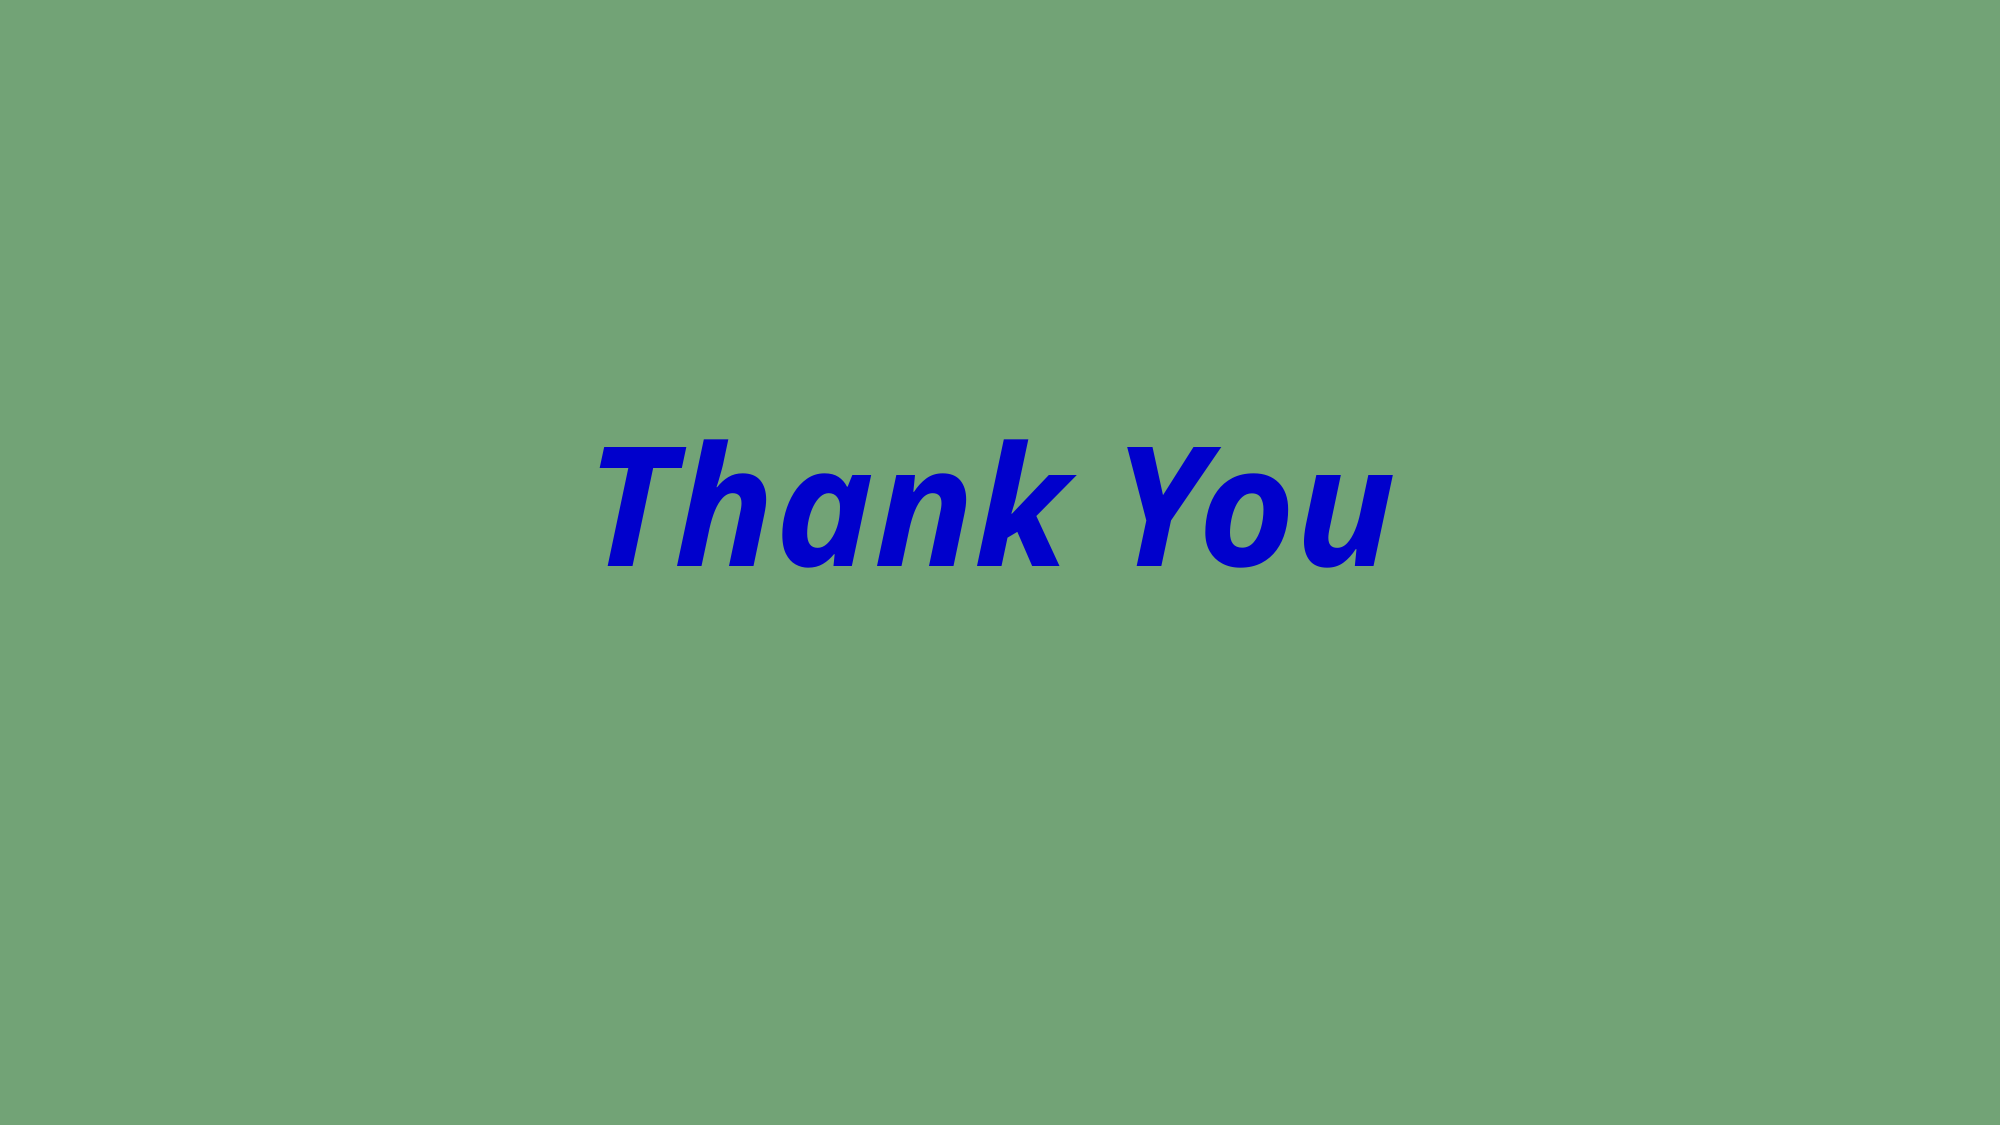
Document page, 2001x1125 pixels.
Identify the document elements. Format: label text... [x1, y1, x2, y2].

subtitle Thank You [121, 422, 1862, 966]
